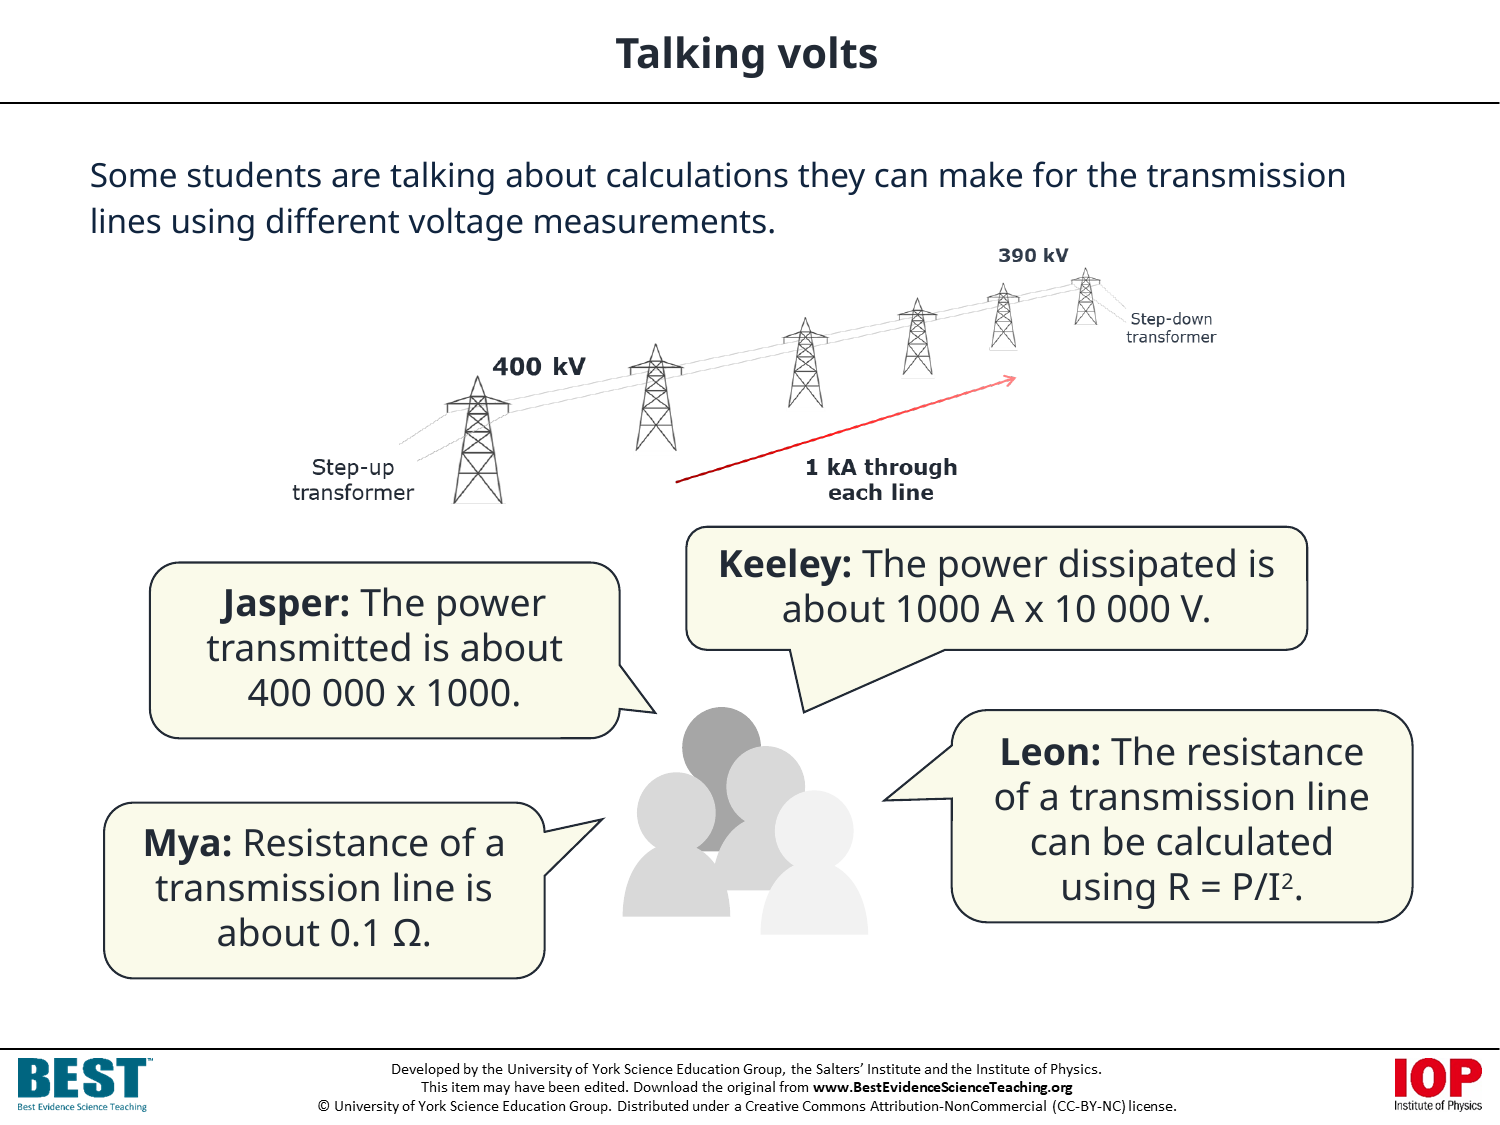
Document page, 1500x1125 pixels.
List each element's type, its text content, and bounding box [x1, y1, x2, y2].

picture [0, 102, 1500, 1125]
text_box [622, 707, 869, 935]
text_box Talking volts [23, 4, 1471, 99]
